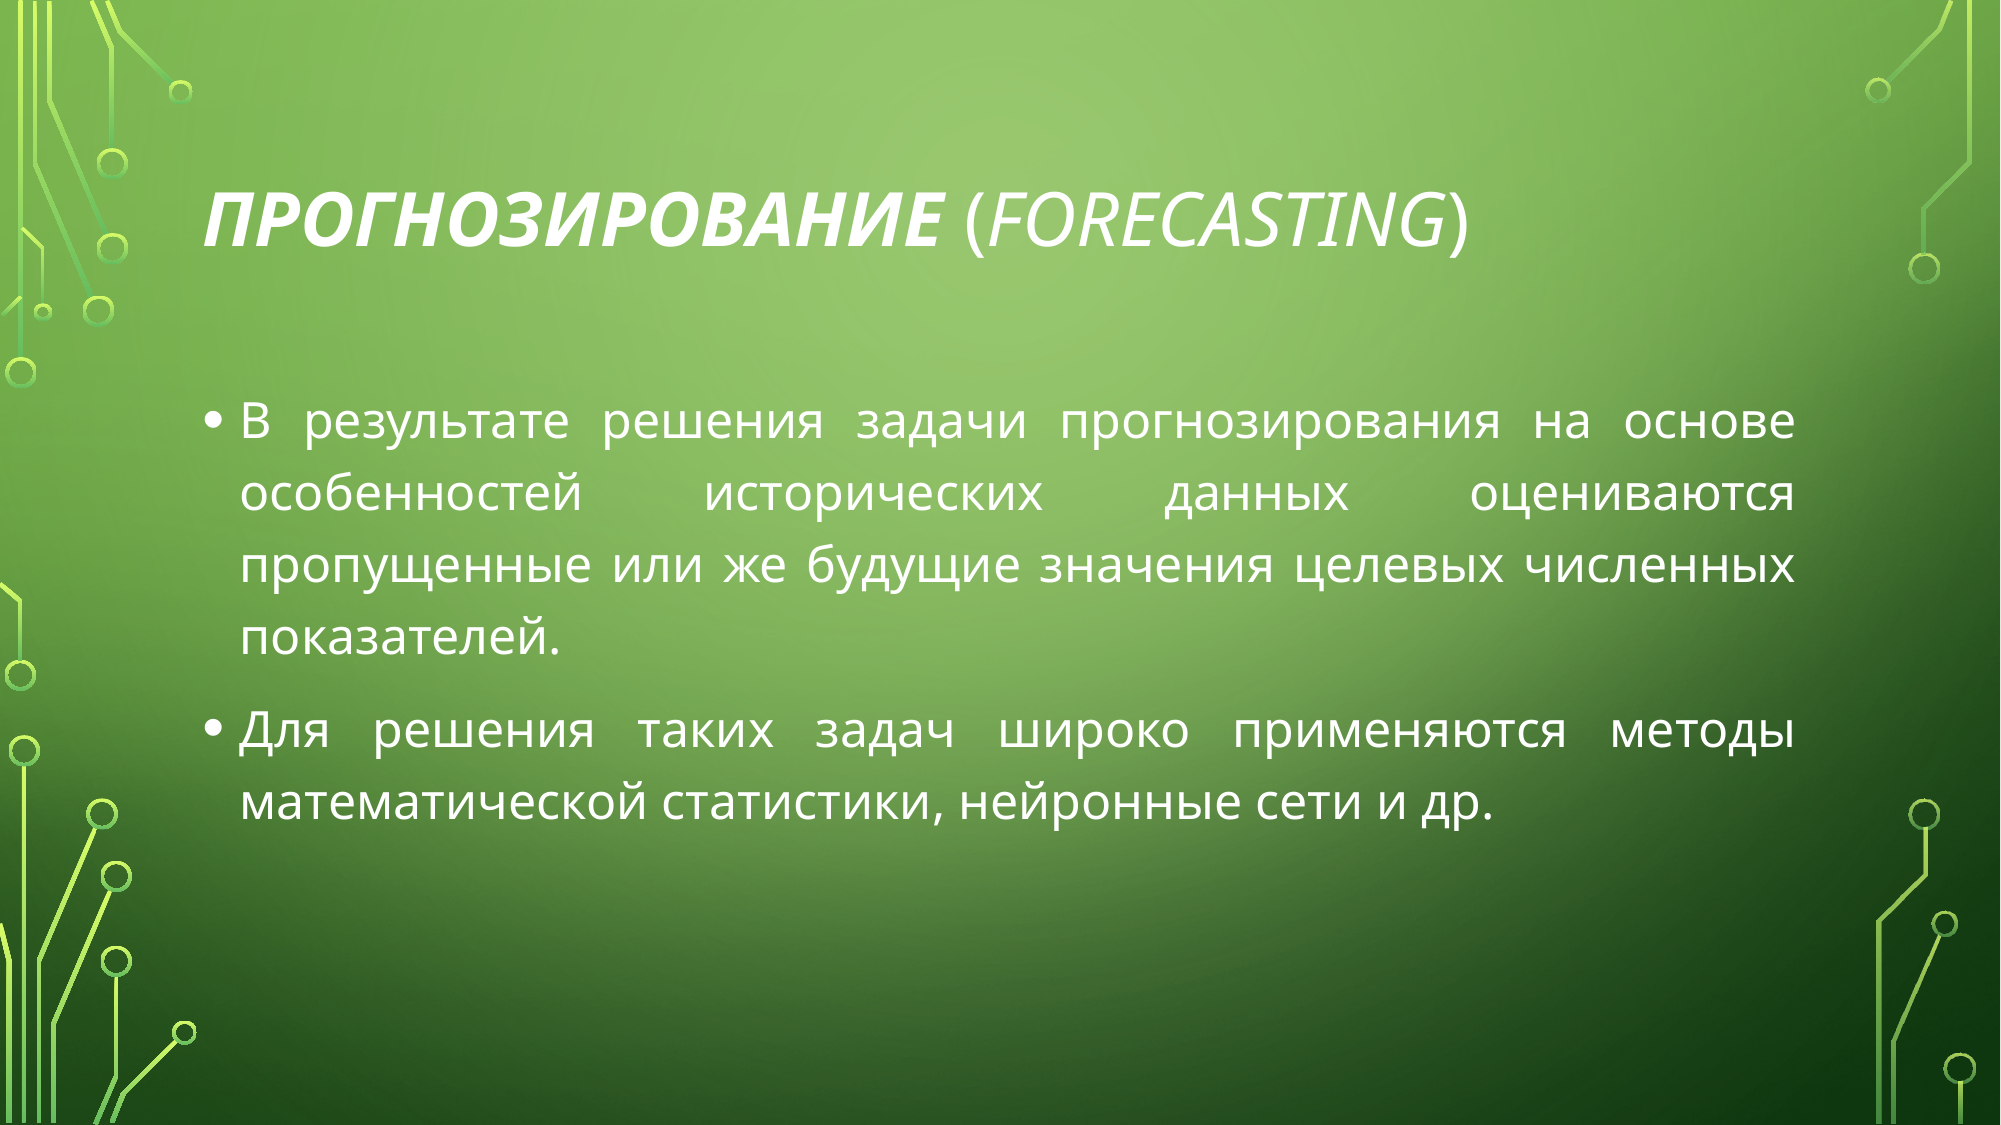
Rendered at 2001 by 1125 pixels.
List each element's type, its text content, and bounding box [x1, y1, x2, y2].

title Прогнозирование (Forecasting) [187, 101, 1813, 344]
list В результате решения задачи прогнозирования на основе особенностей исторических данных оцениваются пропущенные или же будущие значения целевых численных показателей. Для решения таких задач широко применяются методы математической статистики, нейронные сети и др. [187, 369, 1813, 950]
